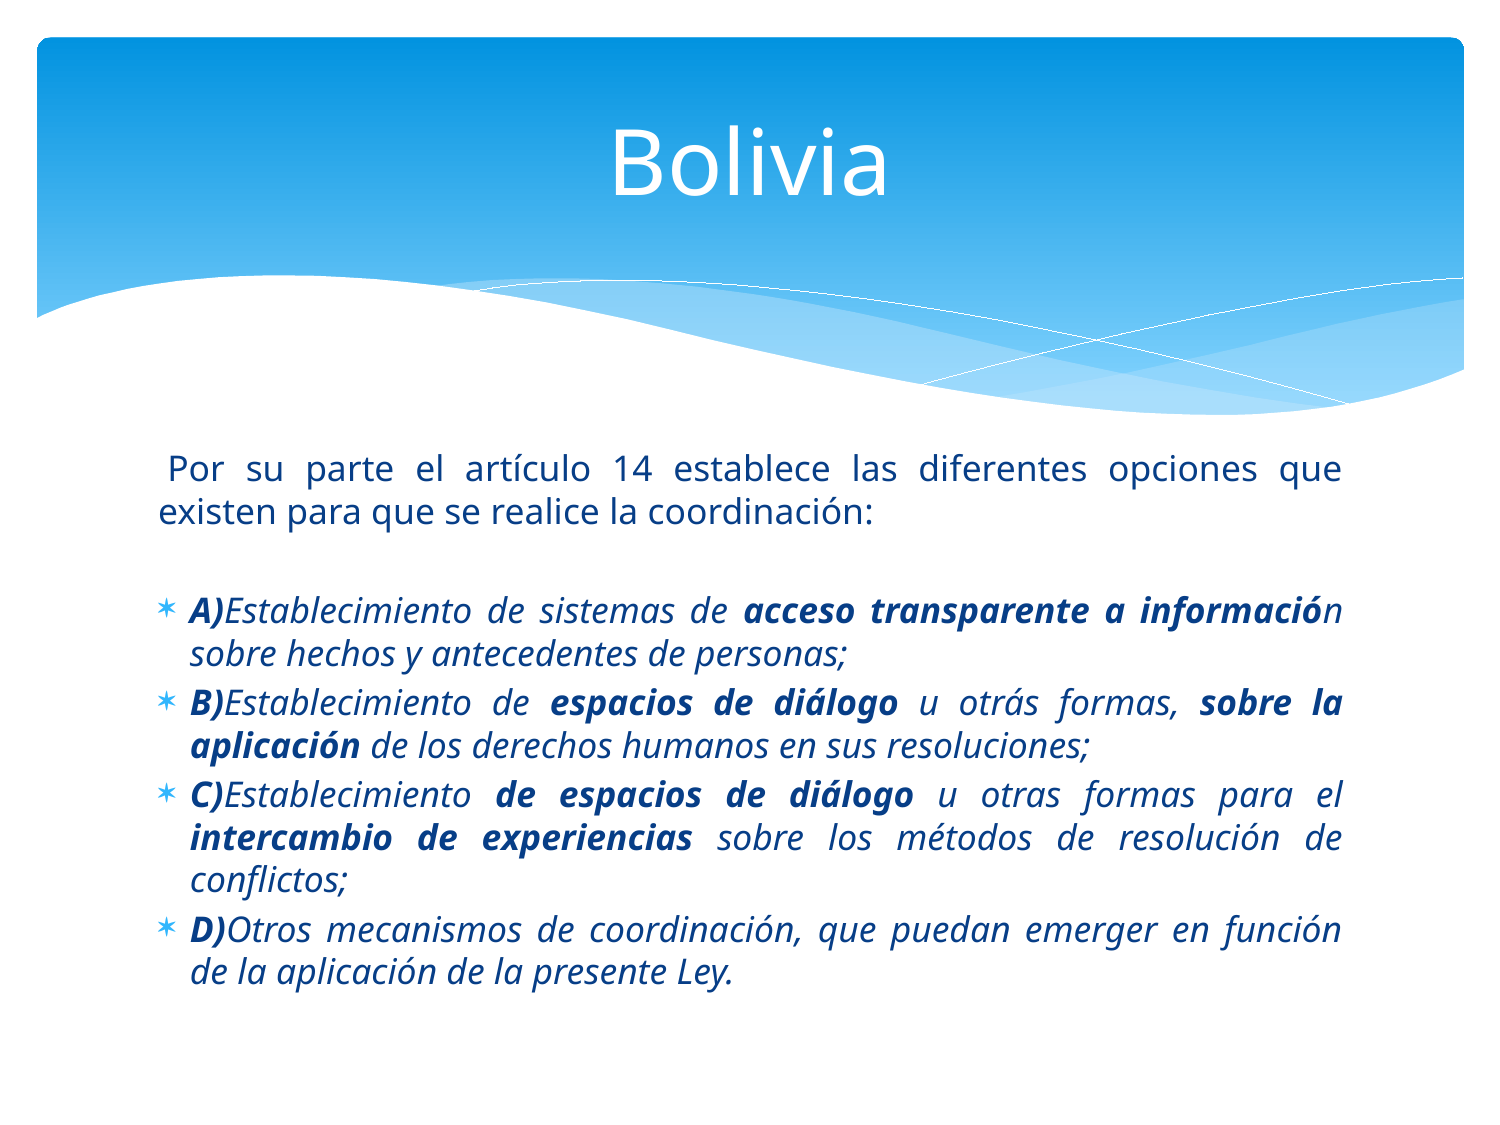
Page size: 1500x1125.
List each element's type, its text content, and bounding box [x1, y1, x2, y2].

list Por su parte el artículo 14 establece las diferentes opciones que existen para que se realice la coordinación: A)Establecimiento de sistemas de acceso transparente a información sobre hechos y antecedentes de personas; B)Establecimiento de espacios de diálogo u otrás formas, sobre la aplicación de los derechos humanos en sus resoluciones; C)Establecimiento de espacios de diálogo u otras formas para el intercambio de experiencias sobre los métodos de resolución de conflictos; D)Otros mecanismos de coordinación, que puedan emerger en función de la aplicación de la presente Ley. [143, 438, 1359, 1005]
title Bolivia [75, 55, 1425, 261]
